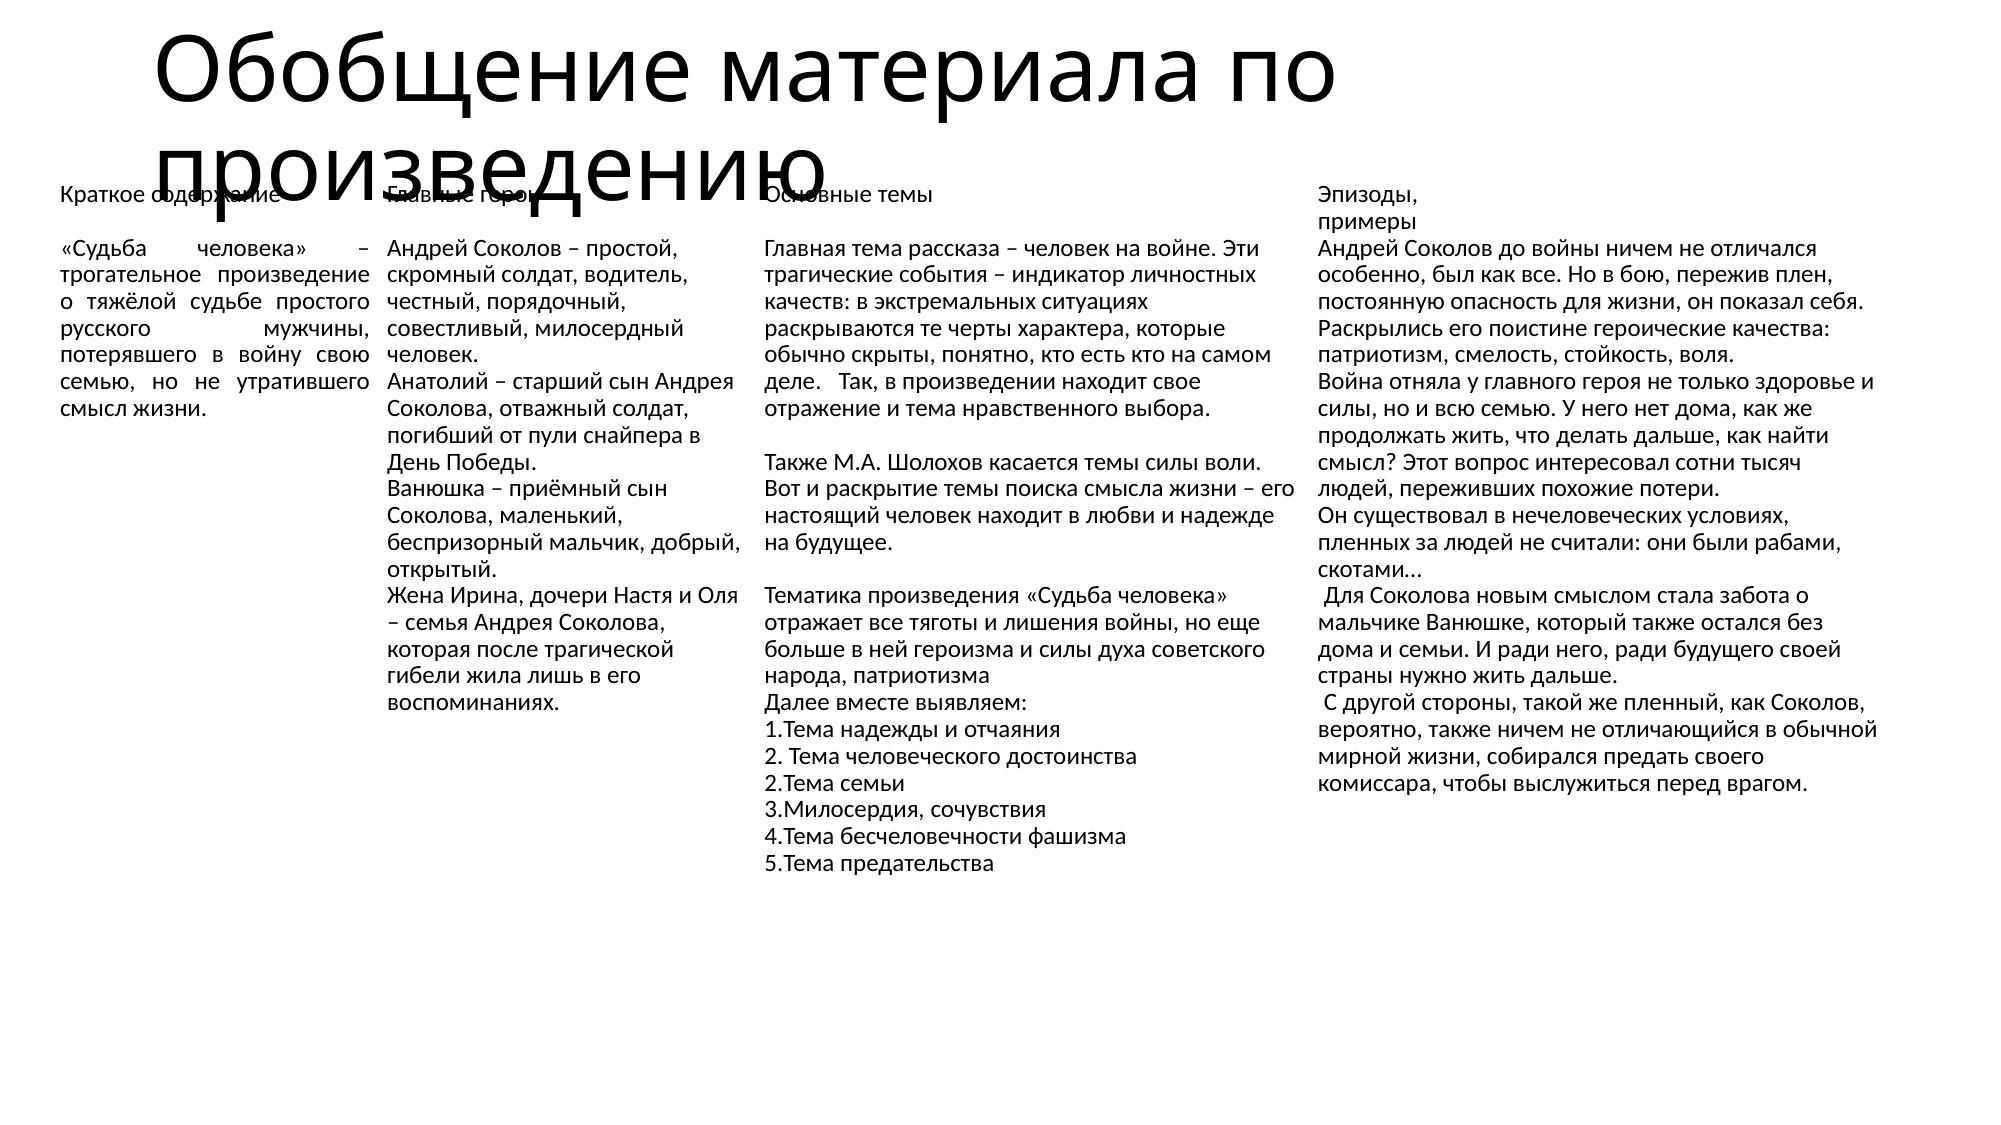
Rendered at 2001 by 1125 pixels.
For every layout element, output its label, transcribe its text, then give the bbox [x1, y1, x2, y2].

table_cell Андрей Соколов – простой, скромный солдат, водитель, честный, порядочный, совестливый, милосердный человек. Анатолий – старший сын Андрея Соколова, отважный солдат, погибший от пули снайпера в День Победы. Ванюшка – приёмный сын Соколова, маленький, беспризорный мальчик, добрый, открытый. Жена Ирина, дочери Настя и Оля – семья Андрея Соколова, которая после трагической гибели жила лишь в его воспоминаниях. [379, 236, 756, 1083]
table_header Краткое содержание [52, 182, 379, 236]
table_header Главные герои [379, 182, 756, 236]
title Обобщение материала по произведению [137, 59, 1863, 182]
table_header Основные темы [756, 182, 1310, 236]
table_header Эпизоды, примеры [1310, 182, 1888, 236]
table_cell Андрей Соколов до войны ничем не отличался особенно, был как все. Но в бою, пережив плен, постоянную опасность для жизни, он показал себя. Раскрылись его поистине героические качества: патриотизм, смелость, стойкость, воля. Война отняла у главного героя не только здоровье и силы, но и всю семью. У него нет дома, как же продолжать жить, что делать дальше, как найти смысл? Этот вопрос интересовал сотни тысяч людей, переживших похожие потери. Он существовал в нечеловеческих условиях, пленных за людей не считали: они были рабами, скотами… Для Соколова новым смыслом стала забота о мальчике Ванюшке, который также остался без дома и семьи. И ради него, ради будущего своей страны нужно жить дальше. С другой стороны, такой же пленный, как Соколов, вероятно, также ничем не отличающийся в обычной мирной жизни, собирался предать своего комиссара, чтобы выслужиться перед врагом. [1310, 236, 1888, 1083]
table_cell Главная тема рассказа – человек на войне. Эти трагические события – индикатор личностных качеств: в экстремальных ситуациях раскрываются те черты характера, которые обычно скрыты, понятно, кто есть кто на самом деле. Так, в произведении находит свое отражение и тема нравственного выбора. Также М.А. Шолохов касается темы силы воли. Вот и раскрытие темы поиска смысла жизни – его настоящий человек находит в любви и надежде на будущее. Тематика произведения «Судьба человека» отражает все тяготы и лишения войны, но еще больше в ней героизма и силы духа советского народа, патриотизма Далее вместе выявляем: 1.Тема надежды и отчаяния 2. Тема человеческого достоинства 2.Тема семьи 3.Милосердия, сочувствия 4.Тема бесчеловечности фашизма 5.Тема предательства [756, 236, 1310, 1083]
table_cell «Судьба человека» – трогательное произведение о тяжёлой судьбе простого русского мужчины, потерявшего в войну свою семью, но не утратившего смысл жизни. [52, 236, 379, 1083]
